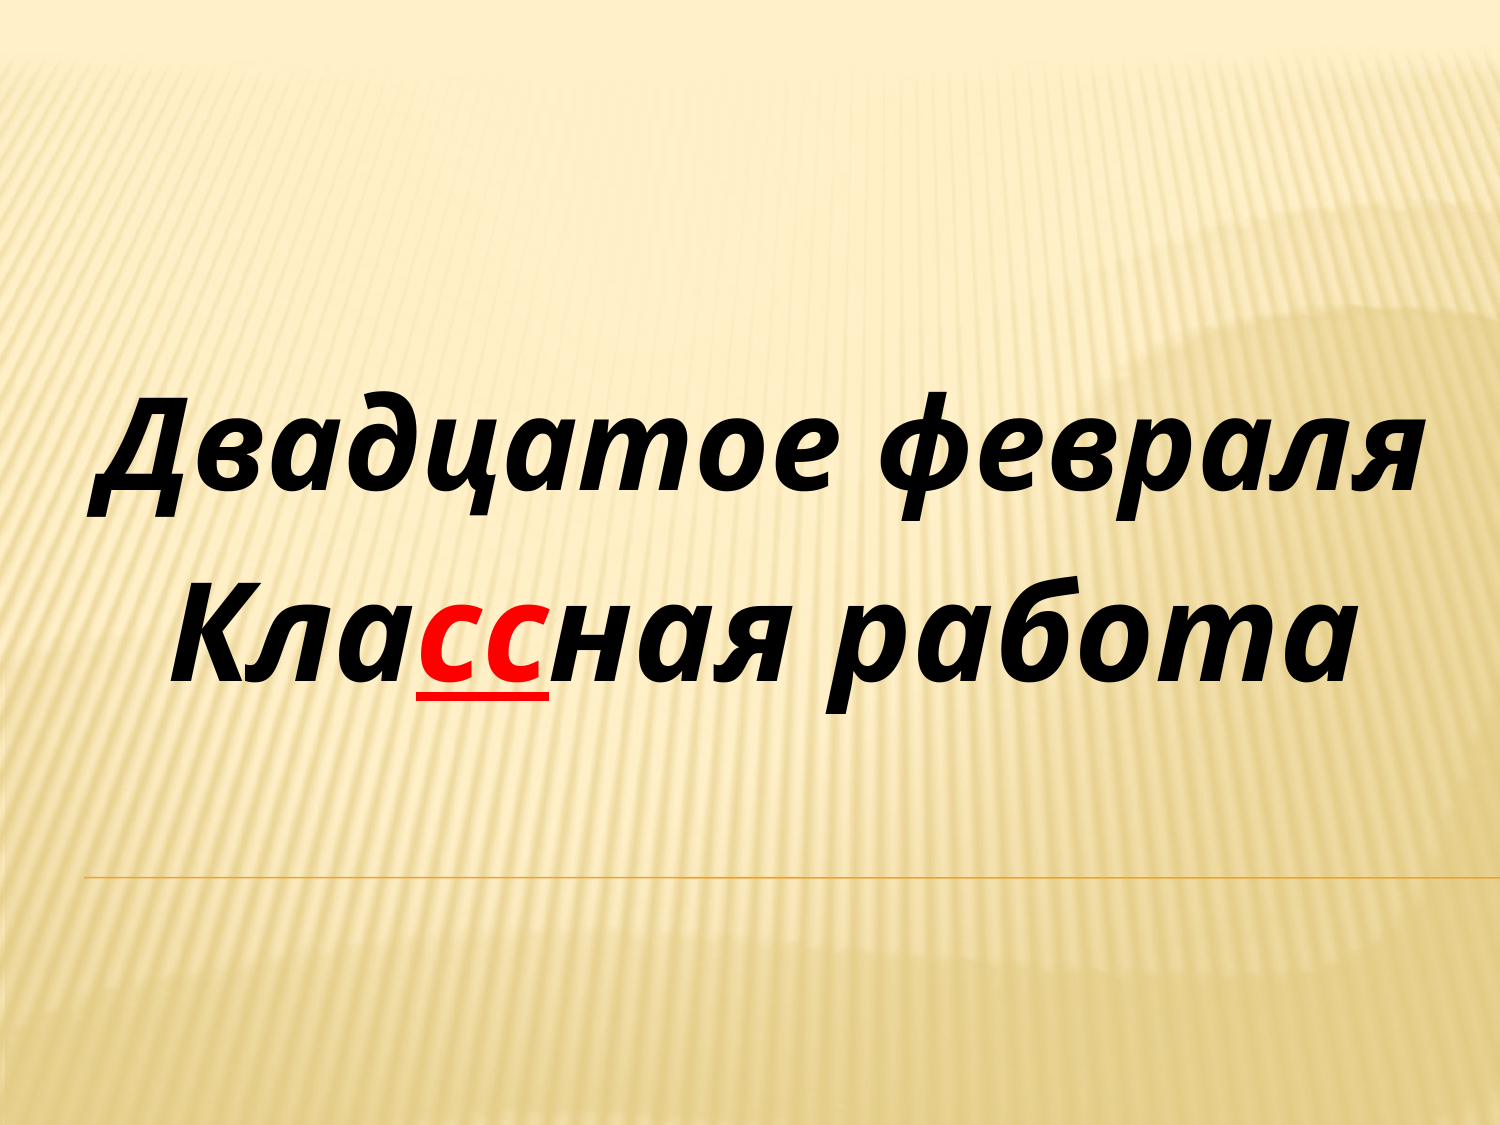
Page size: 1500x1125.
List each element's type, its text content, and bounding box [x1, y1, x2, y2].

subtitle Двадцатое февраля Классная работа [29, 302, 1500, 717]
